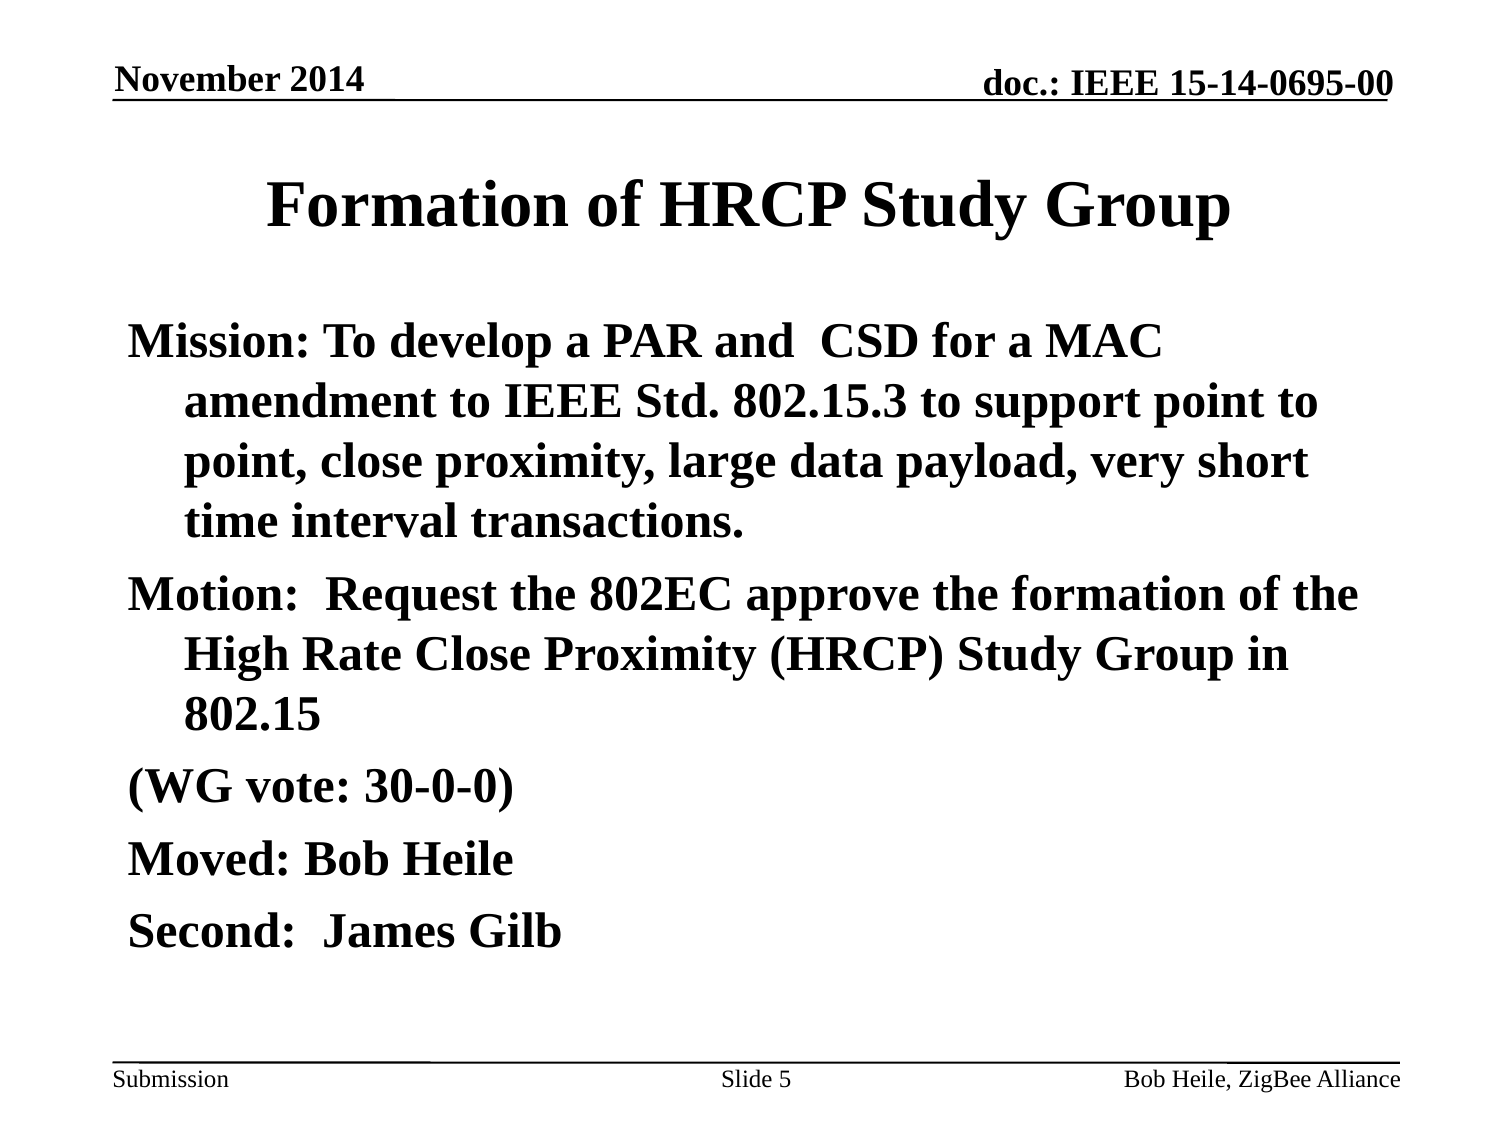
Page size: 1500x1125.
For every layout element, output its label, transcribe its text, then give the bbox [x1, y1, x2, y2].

list Mission: To develop a PAR and CSD for a MAC amendment to IEEE Std. 802.15.3 to support point to point, close proximity, large data payload, very short time interval transactions. Motion: Request the 802EC approve the formation of the High Rate Close Proximity (HRCP) Study Group in 802.15 (WG vote: 30-0-0) Moved: Bob Heile Second: James Gilb [112, 299, 1388, 976]
title Formation of HRCP Study Group [112, 112, 1388, 288]
footer Bob Heile, ZigBee Alliance [878, 1061, 1402, 1093]
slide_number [114, 54, 423, 100]
slide_number Slide 5 [712, 1061, 800, 1123]
